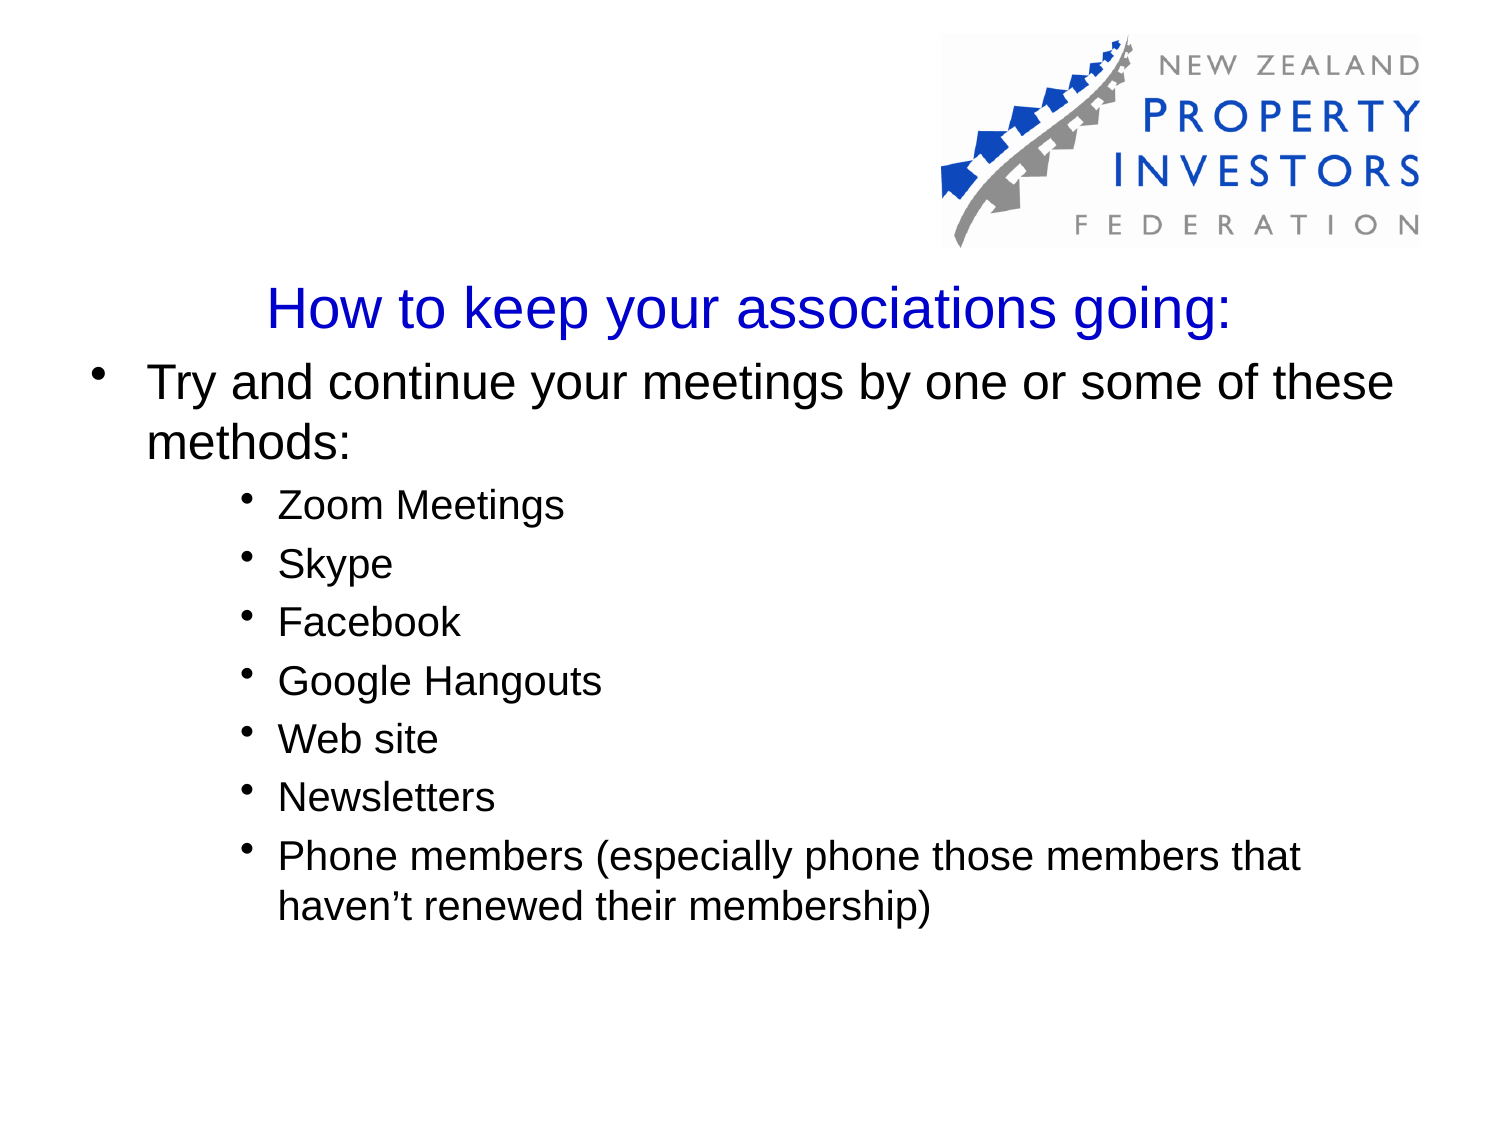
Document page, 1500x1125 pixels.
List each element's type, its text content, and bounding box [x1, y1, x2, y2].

picture [941, 34, 1420, 248]
list How to keep your associations going: Try and continue your meetings by one or some of these methods: Zoom Meetings Skype Facebook Google Hangouts Web site Newsletters Phone members (especially phone those members that haven’t renewed their membership) [74, 262, 1426, 1006]
